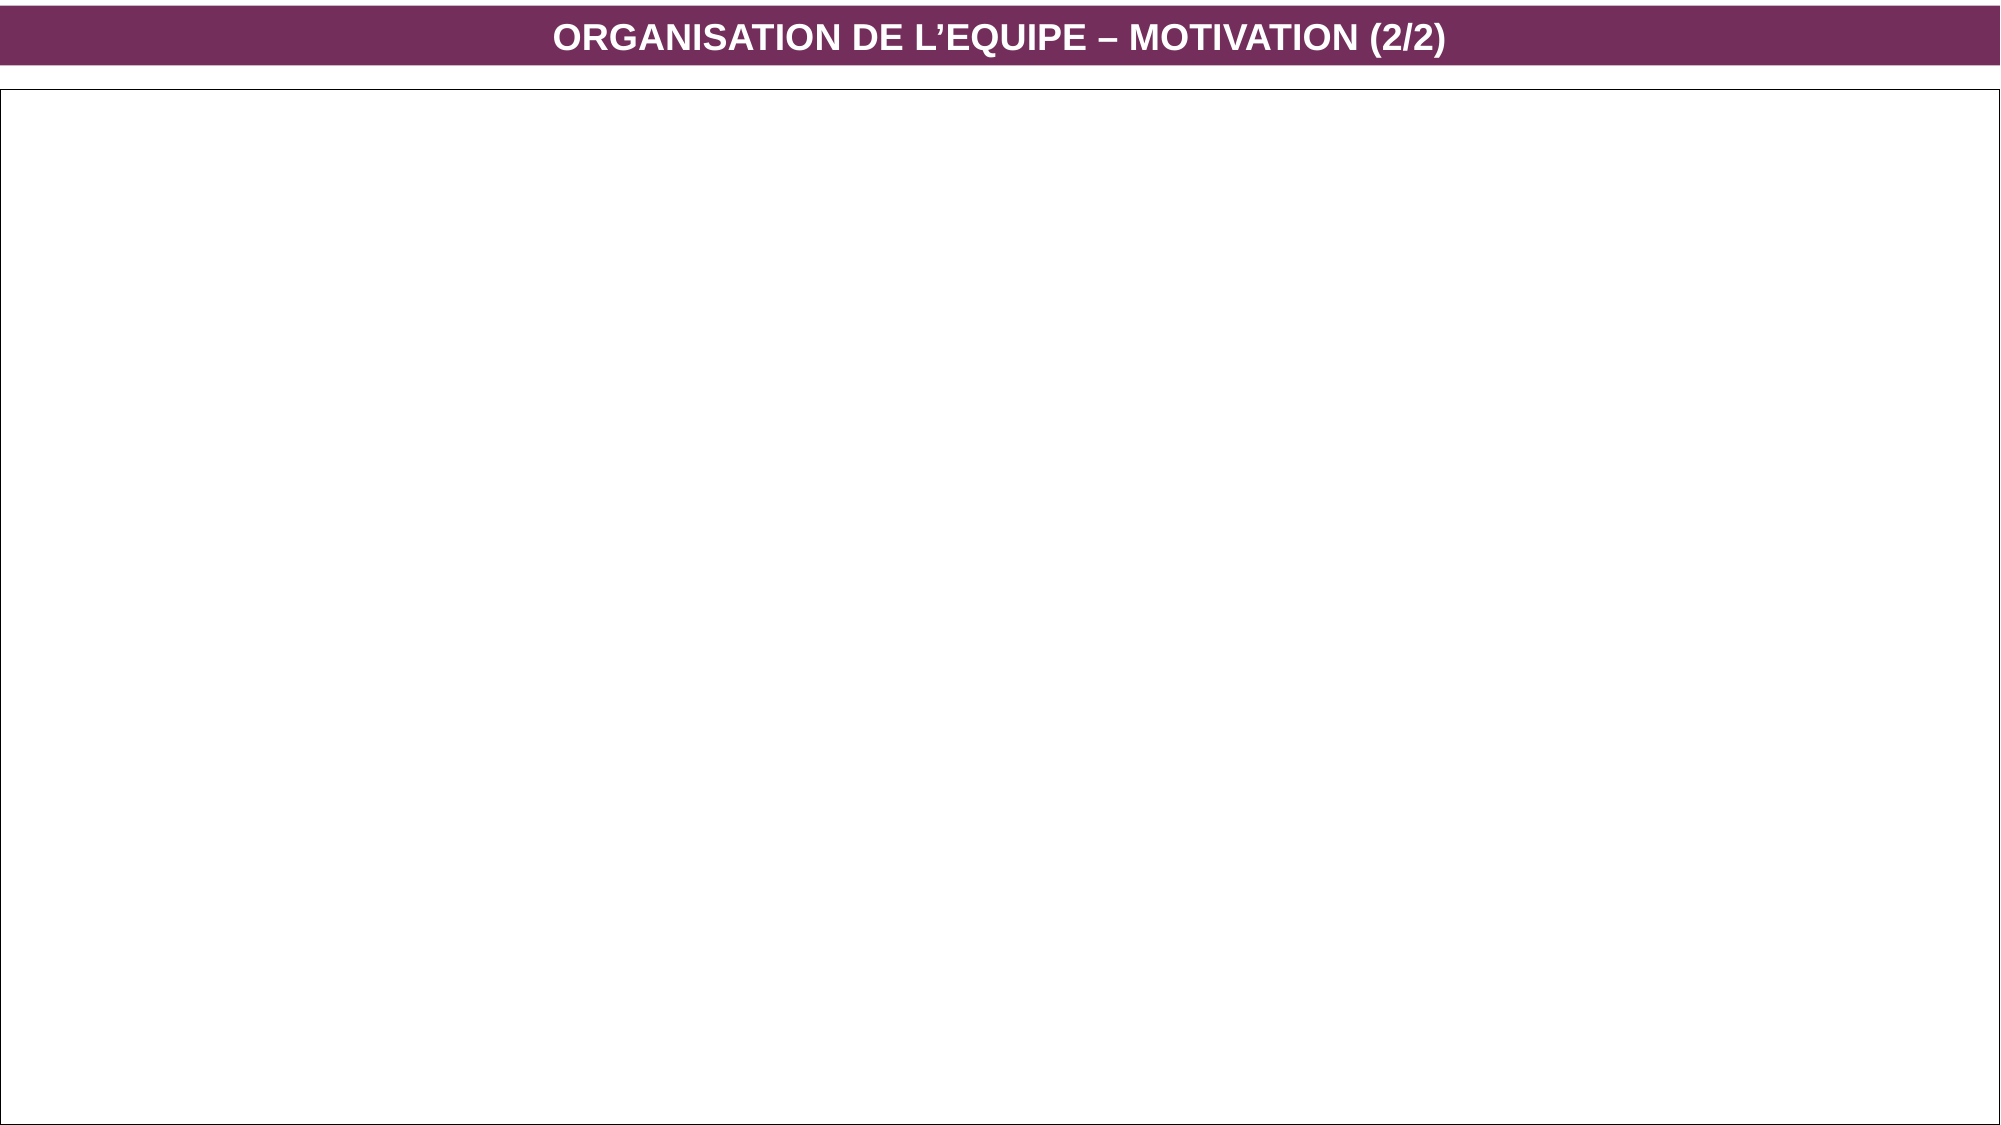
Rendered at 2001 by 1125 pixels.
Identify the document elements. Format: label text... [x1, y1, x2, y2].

text_box ORGANISATION DE L’EQUIPE – MOTIVATION (2/2) [0, 5, 2000, 66]
text_box [0, 89, 2000, 1125]
